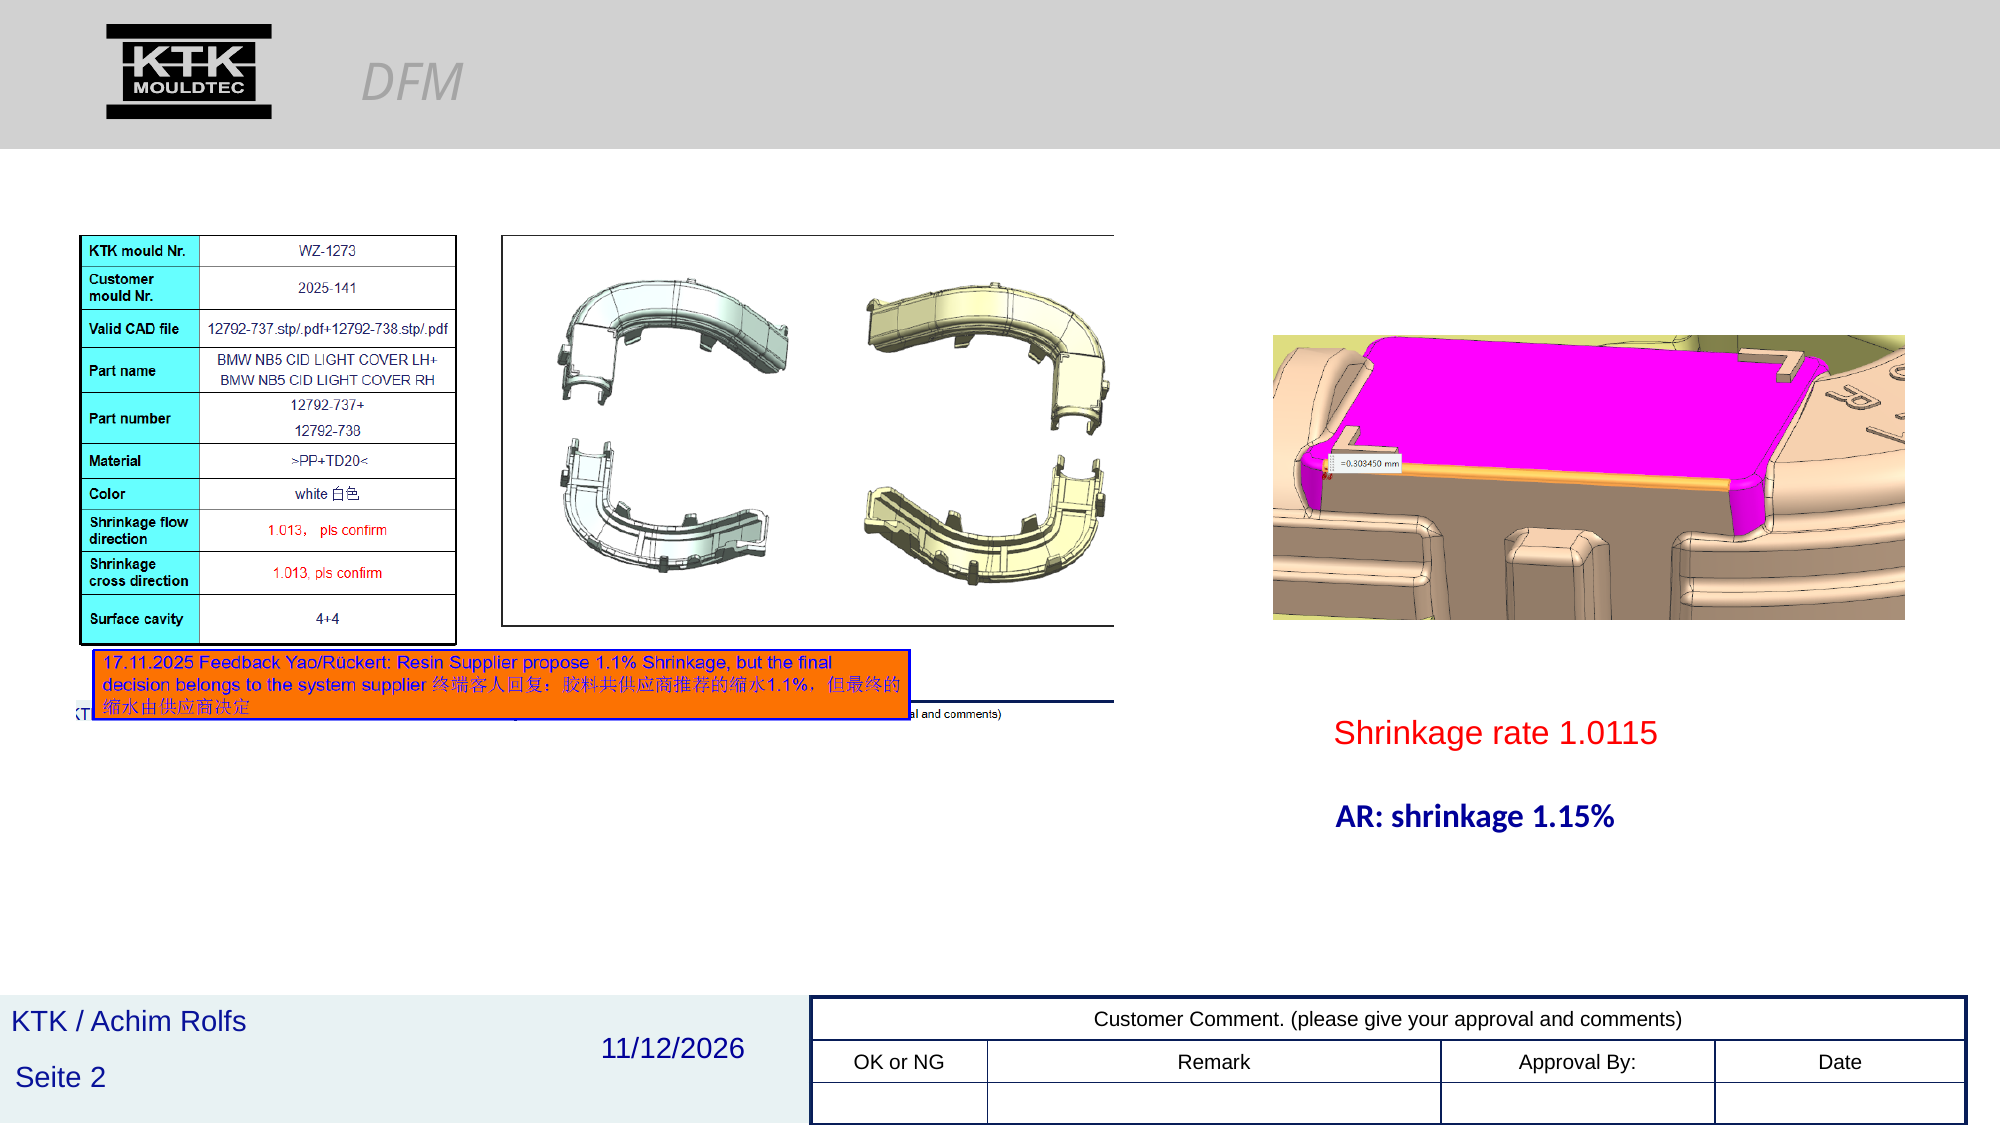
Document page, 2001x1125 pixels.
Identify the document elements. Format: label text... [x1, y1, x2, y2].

picture [1273, 335, 1906, 620]
picture [76, 234, 1115, 721]
text_box AR: shrinkage 1.15% [1320, 786, 1631, 842]
text_box Shrinkage rate 1.0115 [1318, 704, 1751, 831]
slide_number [550, 1021, 796, 1101]
